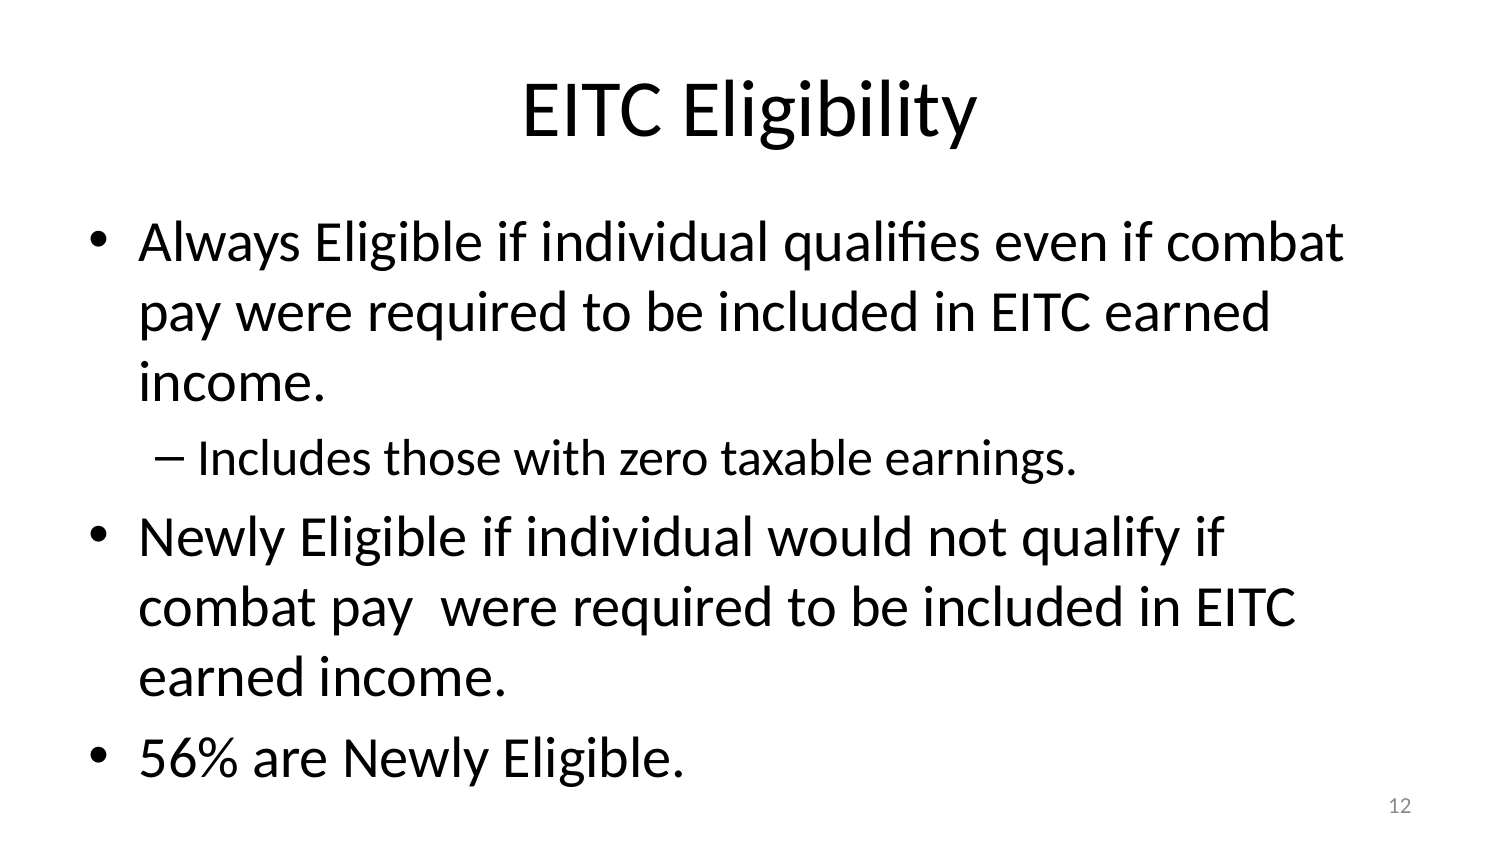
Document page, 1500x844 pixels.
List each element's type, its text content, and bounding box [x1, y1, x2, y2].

title EITC Eligibility [74, 33, 1425, 175]
slide_number 12 [1074, 782, 1426, 827]
list Always Eligible if individual qualifies even if combat pay were required to be included in EITC earned income. Includes those with zero taxable earnings. Newly Eligible if individual would not qualify if combat pay were required to be included in EITC earned income. 56% are Newly Eligible. [74, 196, 1425, 754]
